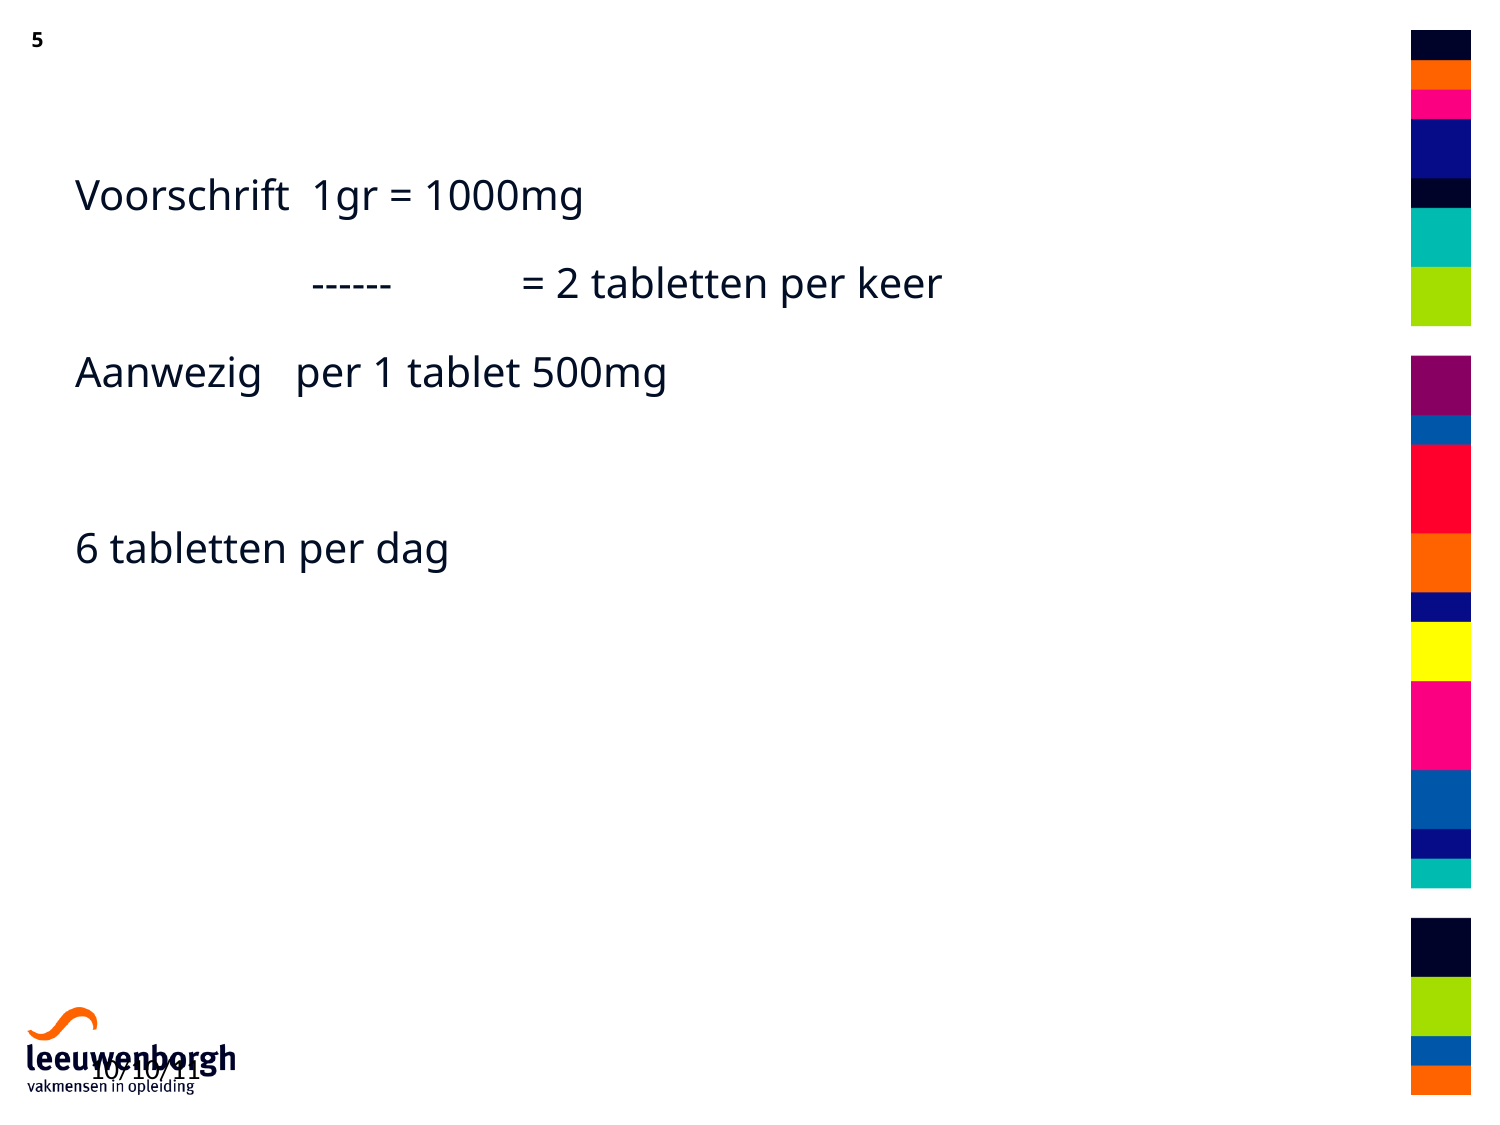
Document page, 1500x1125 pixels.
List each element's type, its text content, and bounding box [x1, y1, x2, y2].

list Voorschrift 1gr = 1000mg ------ = 2 tabletten per keer Aanwezig per 1 tablet 500mg 6 tabletten per dag [74, 160, 1425, 1006]
picture [1411, 30, 1471, 1095]
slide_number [74, 1042, 425, 1103]
picture [27, 1007, 235, 1095]
